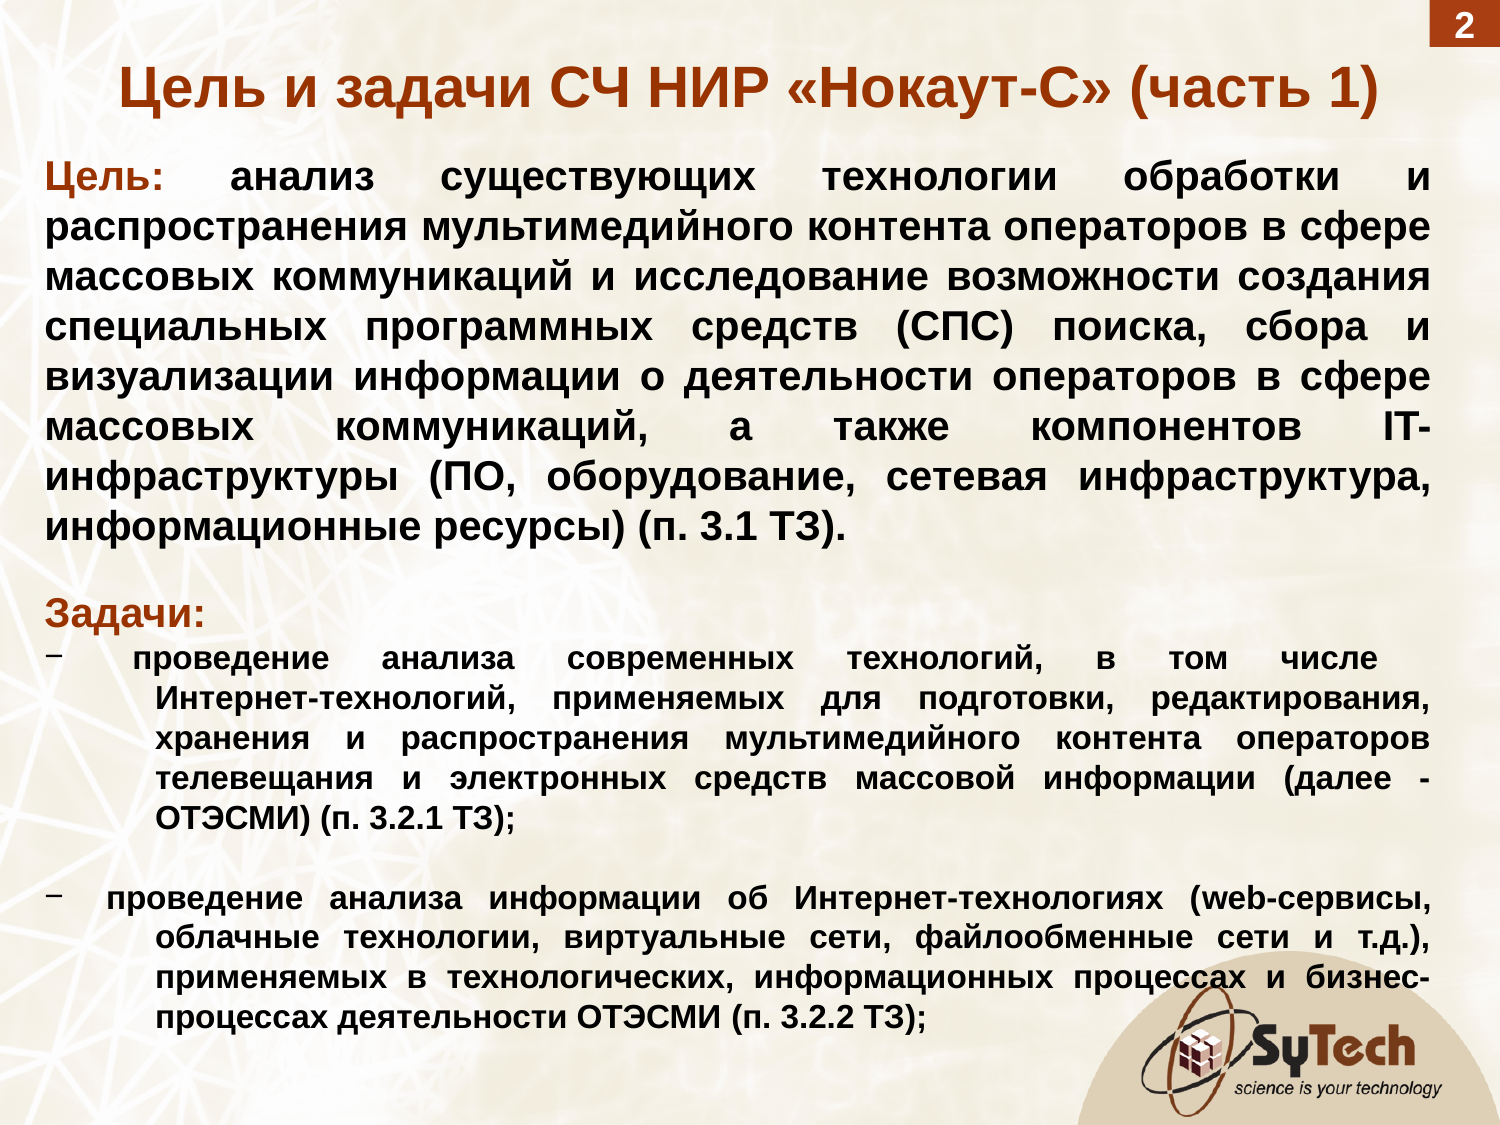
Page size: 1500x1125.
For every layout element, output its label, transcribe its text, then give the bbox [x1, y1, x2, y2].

picture [0, 0, 1500, 1125]
text_box Цель и задачи СЧ НИР «Нокаут-С» (часть 1) [35, 42, 1465, 125]
text_box 2 [1429, 0, 1500, 47]
text_box Цель: анализ существующих технологии обработки и распространения мультимедийного контента операторов в сфере массовых коммуникаций и исследование возможности создания специальных программных средств (СПС) поиска, сбора и визуализации информации о деятельности операторов в сфере массовых коммуникаций, а также компонентов IT-инфраструктуры (ПО, оборудование, сетевая инфраструктура, информационные ресурсы) (п. 3.1 ТЗ). Задачи: проведение анализа современных технологий, в том числе Интернет-технологий, применяемых для подготовки, редактирования, хранения и распространения мультимедийного контента операторов телевещания и электронных средств массовой информации (далее ‑ ОТЭСМИ) (п. 3.2.1 ТЗ); проведение анализа информации об Интернет-технологиях (web-сервисы, облачные технологии, виртуальные сети, файлообменные сети и т.д.), применяемых в технологических, информационных процессах и бизнес-процессах деятельности ОТЭСМИ (п. 3.2.2 ТЗ); [29, 141, 1447, 1043]
